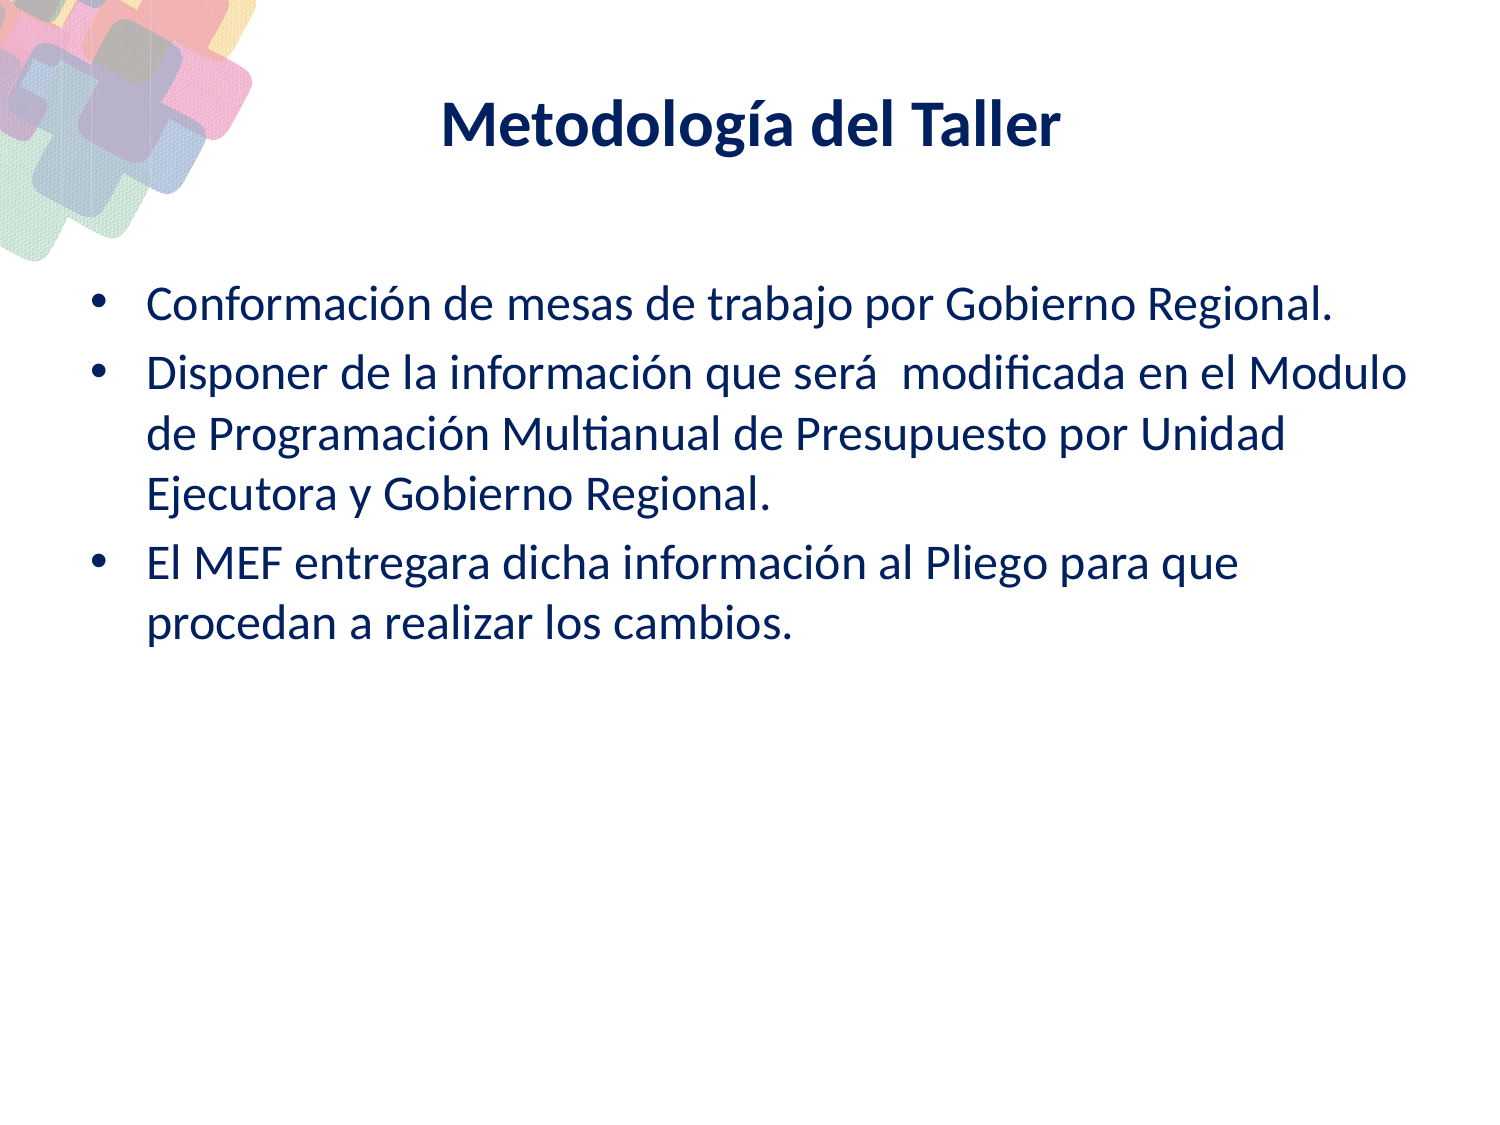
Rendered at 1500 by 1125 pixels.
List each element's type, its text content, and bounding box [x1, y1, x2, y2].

list Conformación de mesas de trabajo por Gobierno Regional. Disponer de la información que será modificada en el Modulo de Programación Multianual de Presupuesto por Unidad Ejecutora y Gobierno Regional. El MEF entregara dicha información al Pliego para que procedan a realizar los cambios. [75, 262, 1425, 1005]
title Metodología del Taller [76, 42, 1427, 197]
